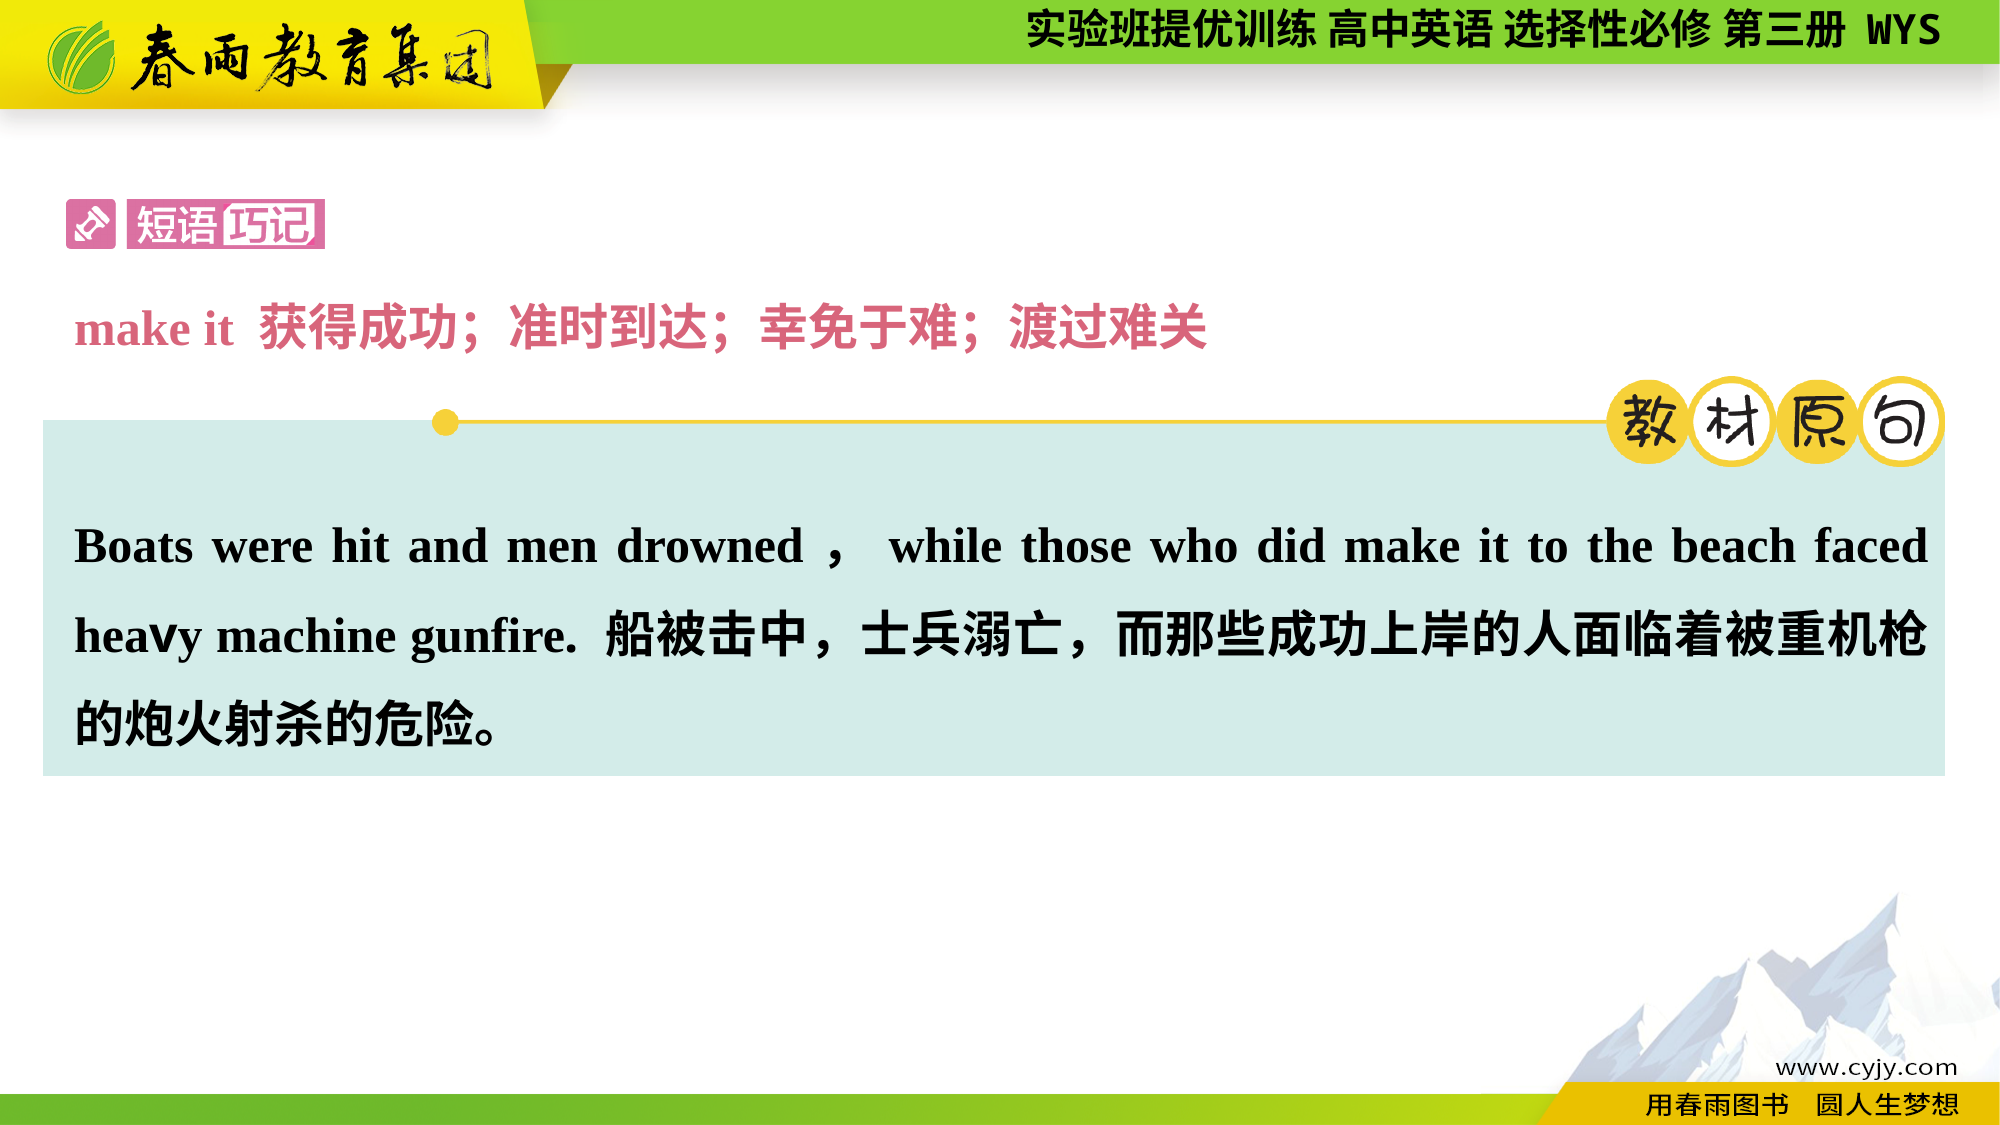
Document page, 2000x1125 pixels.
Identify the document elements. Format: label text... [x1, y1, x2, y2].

list make it 获得成功；准时到达；幸免于难；渡过难关 [59, 258, 1944, 353]
picture [0, 0, 2000, 1125]
